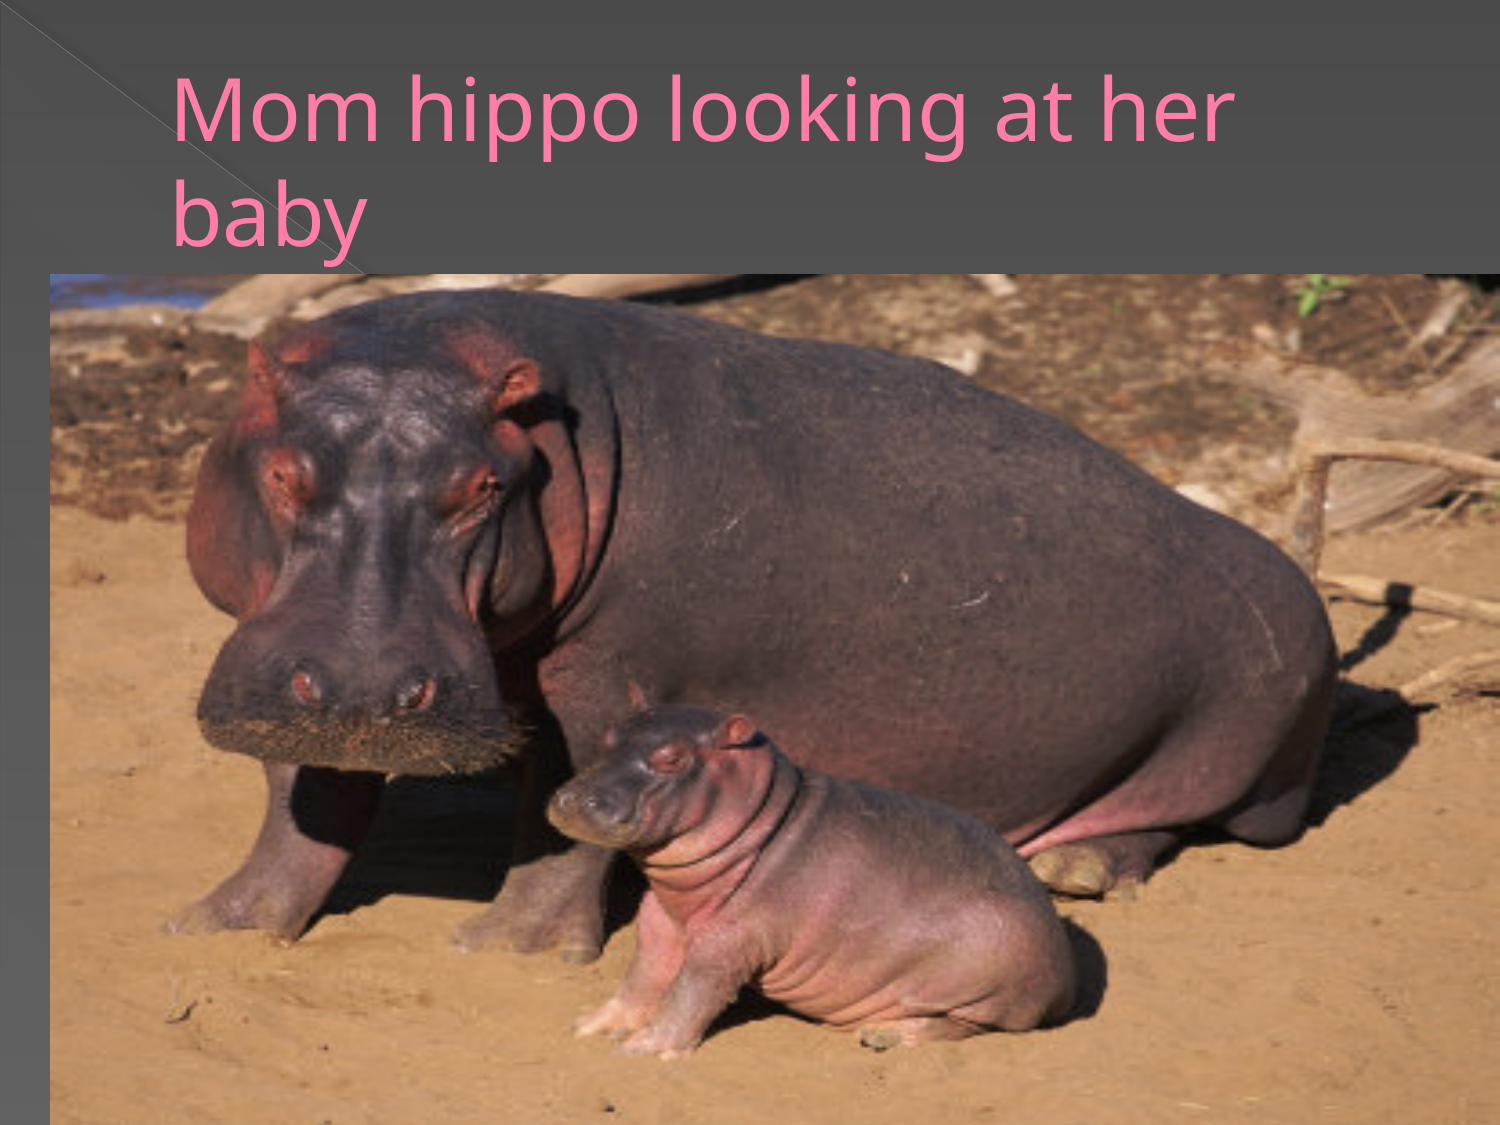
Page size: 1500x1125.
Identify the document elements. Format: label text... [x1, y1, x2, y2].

picture [49, 274, 1500, 1125]
title Mom hippo looking at her baby [75, 43, 1425, 261]
